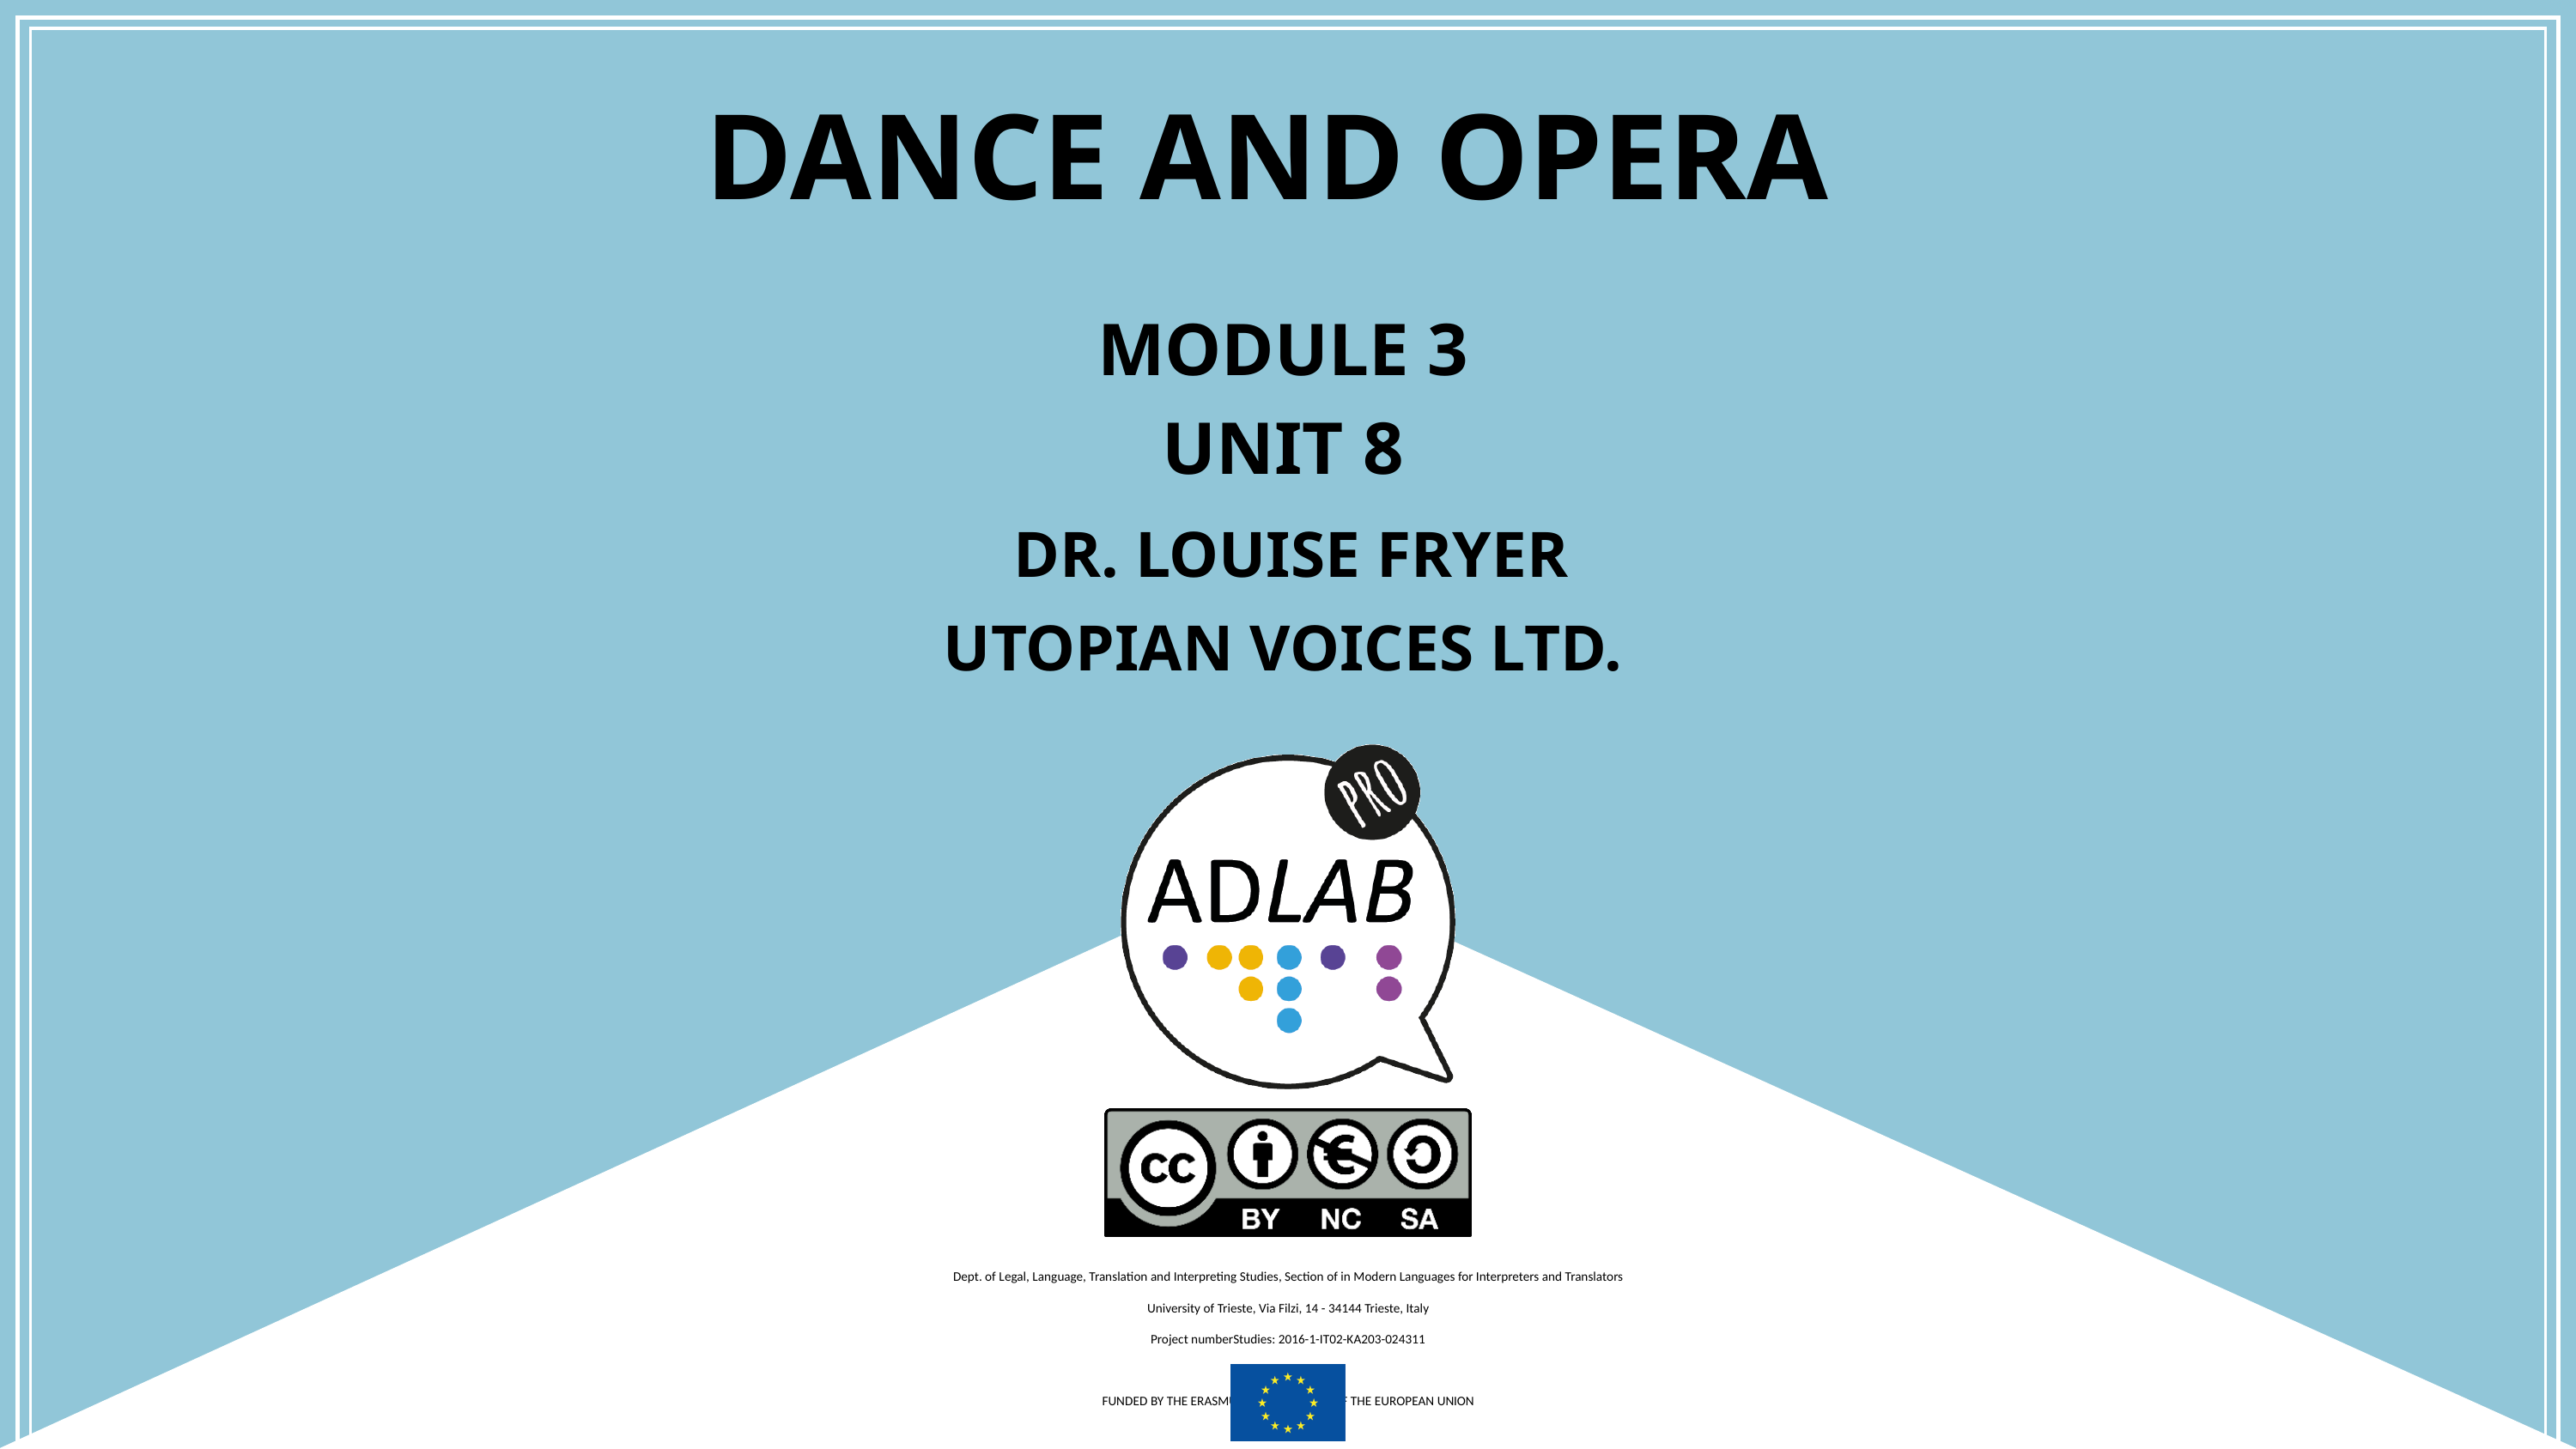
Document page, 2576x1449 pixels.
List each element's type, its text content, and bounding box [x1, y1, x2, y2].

list dr. Louise Fryer [492, 517, 2074, 596]
picture [1111, 736, 1465, 1089]
picture [1230, 1364, 1346, 1441]
list Module 3 Unit 8 [492, 306, 2074, 504]
picture [1104, 1108, 1472, 1237]
text_box Utopian Voices Ltd. [492, 610, 2074, 688]
title dance and Opera [144, 91, 2422, 252]
